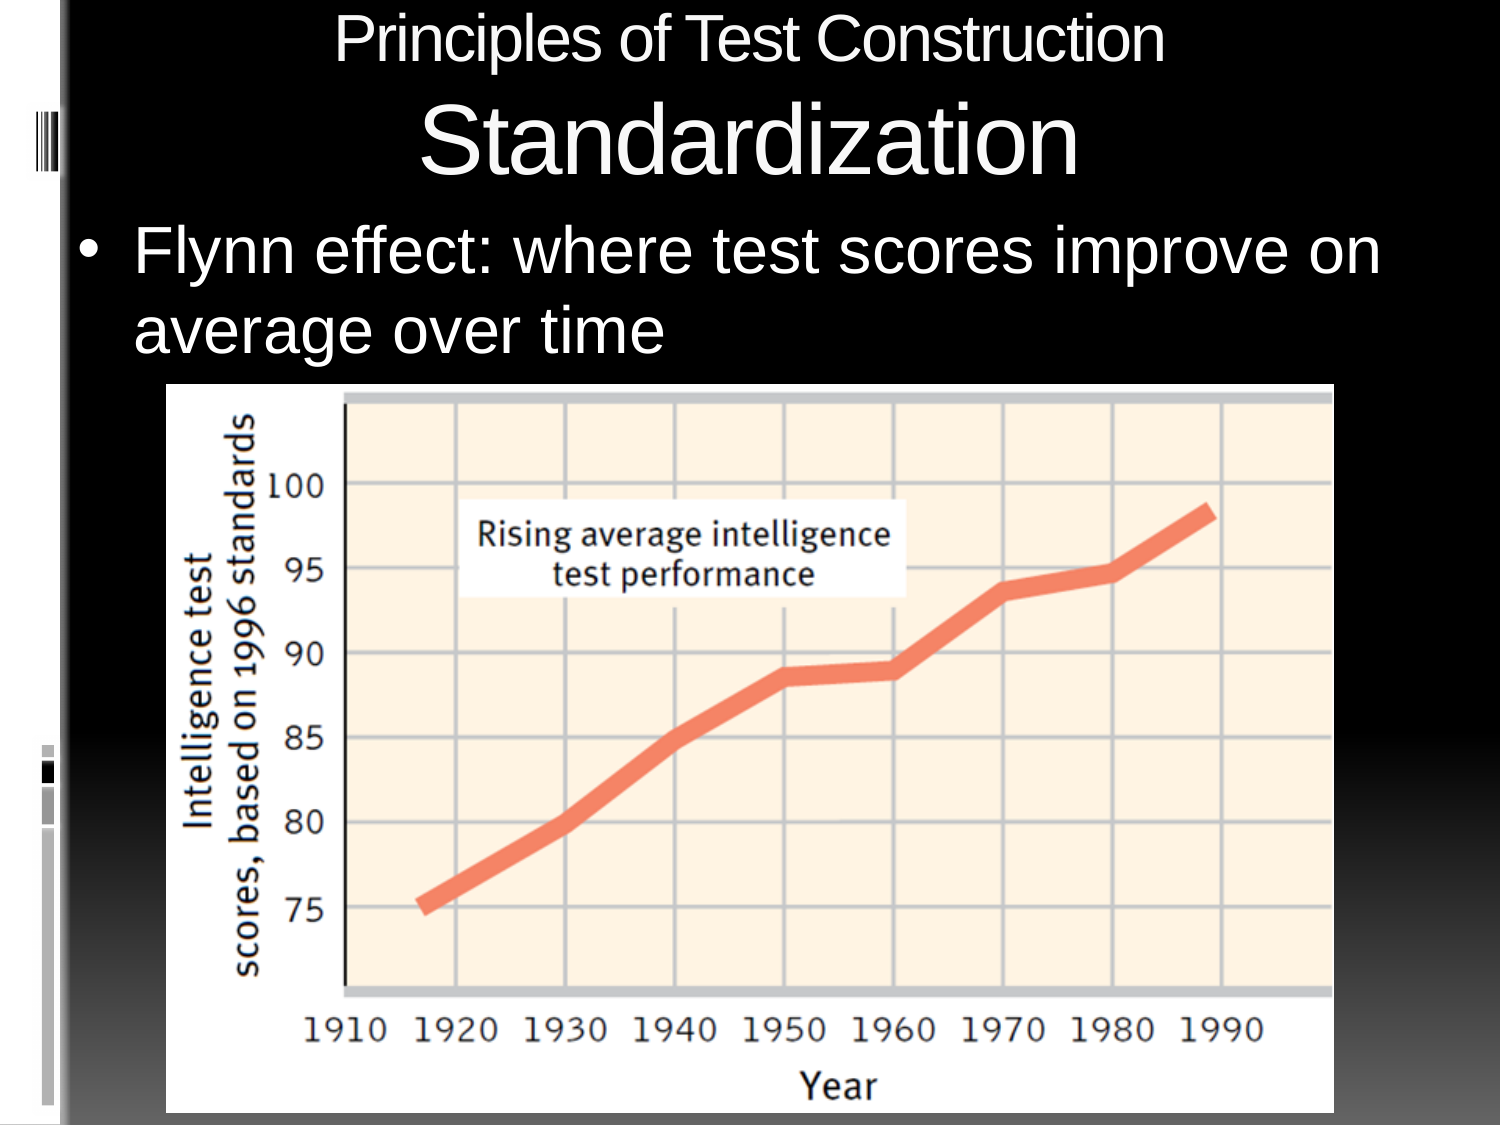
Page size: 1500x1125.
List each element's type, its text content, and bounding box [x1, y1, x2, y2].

title Principles of Test Construction Standardization [0, 0, 1500, 255]
text_box Flynn effect: where test scores improve on average over time [62, 199, 1413, 943]
picture [165, 383, 1334, 1113]
